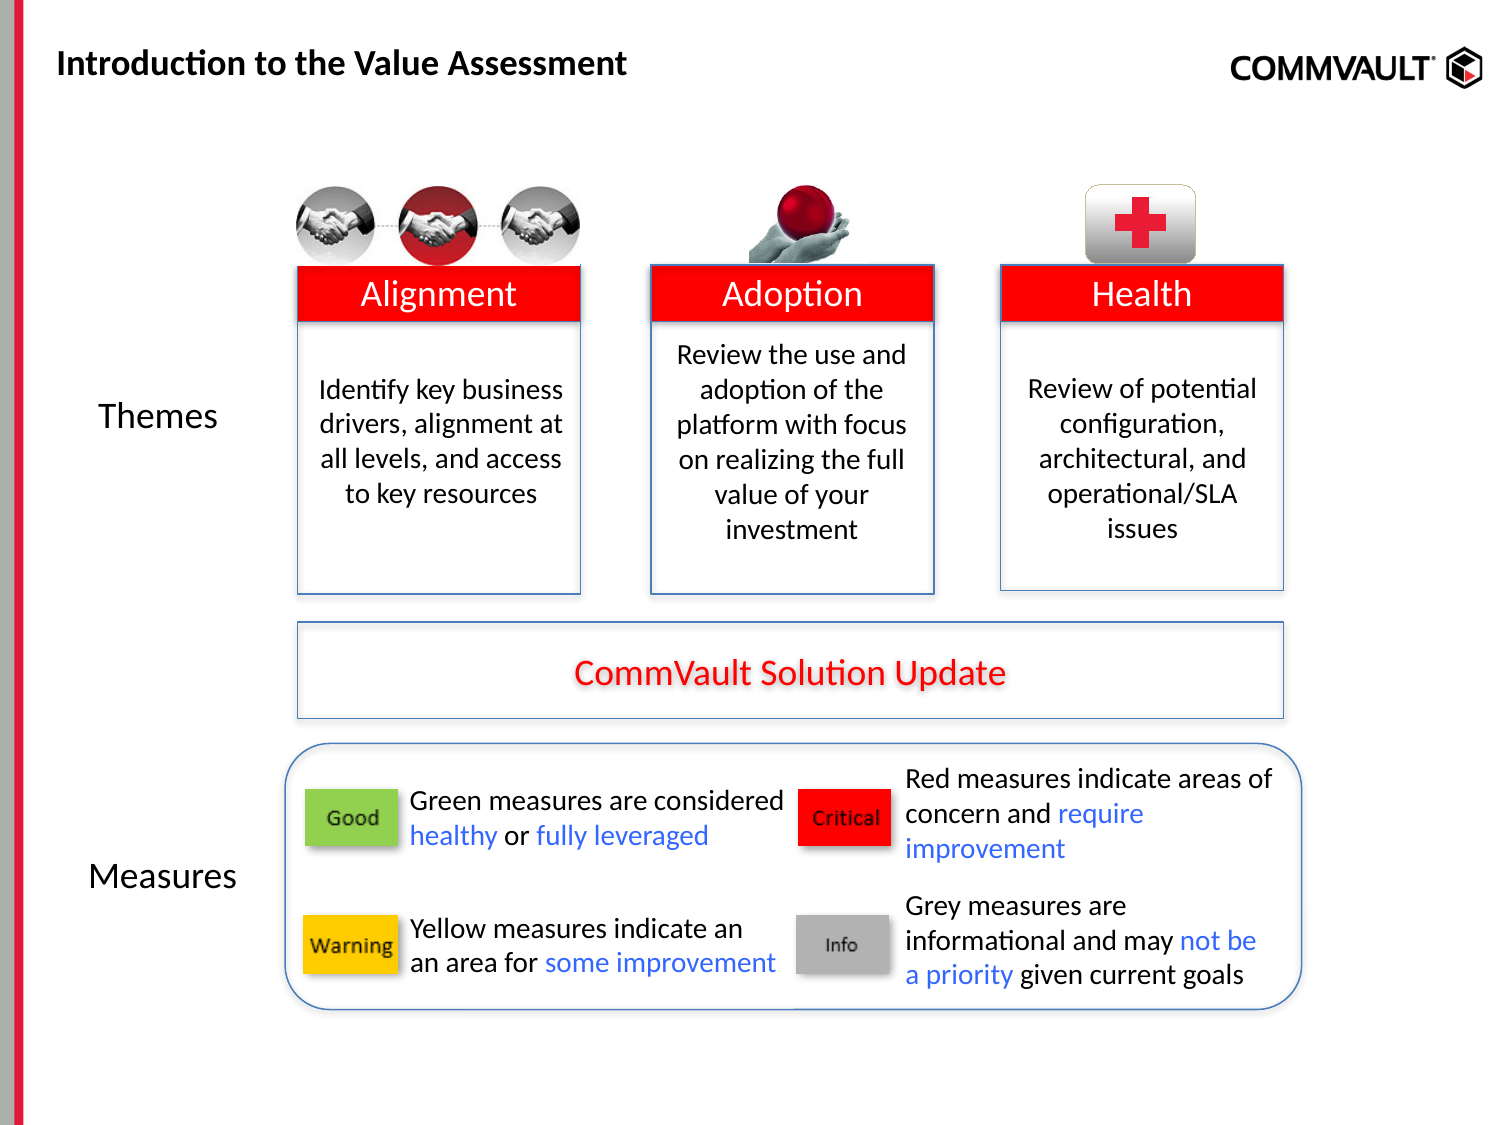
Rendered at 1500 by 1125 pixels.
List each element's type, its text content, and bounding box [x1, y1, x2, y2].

text_box Green measures are considered healthy or fully leveraged [394, 773, 800, 859]
text_box Health [1000, 264, 1284, 322]
picture [1232, 46, 1483, 89]
text_box [650, 264, 935, 595]
title Introduction to the Value Assessment [41, 30, 1232, 90]
picture [749, 155, 870, 263]
text_box [297, 272, 581, 595]
text_box [1000, 328, 1284, 591]
picture [798, 788, 891, 846]
text_box Themes [83, 383, 234, 443]
text_box Measures [73, 843, 253, 904]
picture [1084, 184, 1197, 265]
text_box Yellow measures indicate an an area for some improvement [395, 901, 792, 987]
text_box Review the use and adoption of the platform with focus on realizing the full value of your investment [654, 327, 929, 553]
picture [305, 788, 398, 846]
text_box [284, 742, 1303, 1011]
picture [796, 915, 890, 974]
picture [303, 915, 398, 974]
text_box Red measures indicate areas of concern and require improvement [890, 752, 1302, 872]
text_box Grey measures are informational and may not be a priority given current goals [890, 878, 1284, 999]
picture [296, 185, 580, 266]
text_box Review of potential configuration, architectural, and operational/SLA issues [1005, 362, 1280, 552]
text_box CommVault Solution Update [297, 621, 1284, 719]
text_box Identify key business drivers, alignment at all levels, and access to key resources [304, 362, 579, 518]
